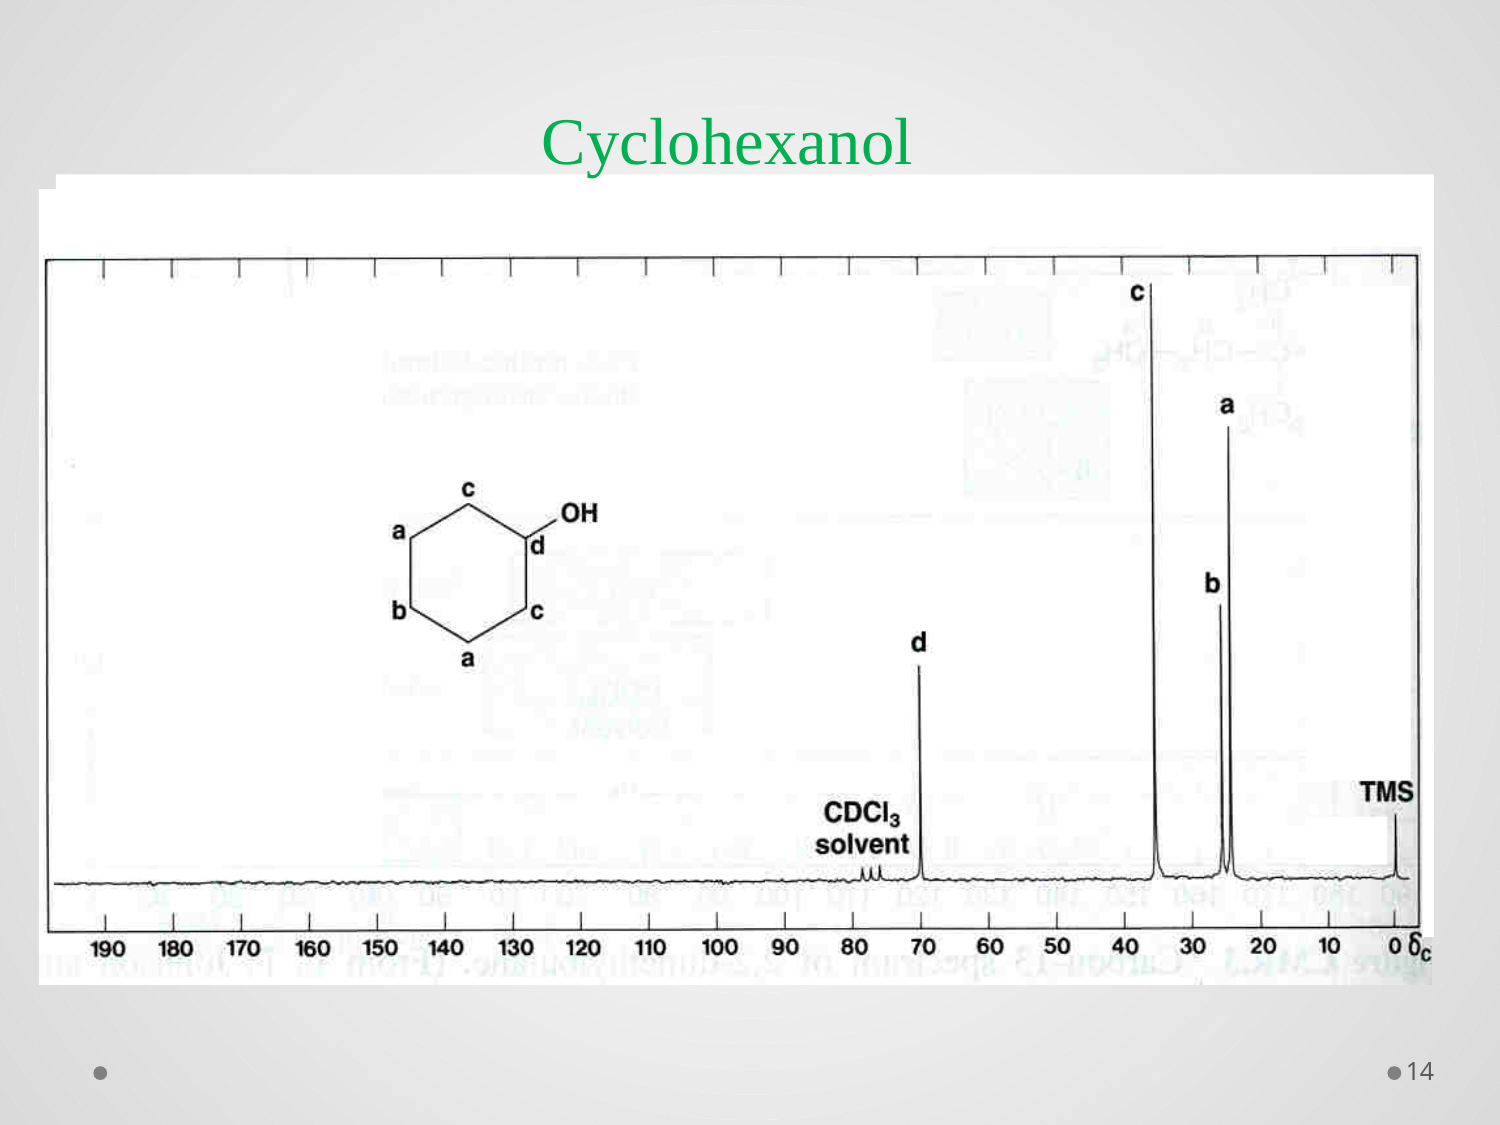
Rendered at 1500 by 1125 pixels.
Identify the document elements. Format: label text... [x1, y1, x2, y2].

text_box Cyclohexanol [526, 90, 929, 172]
slide_number 14 [1401, 1042, 1494, 1103]
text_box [38, 174, 1435, 985]
